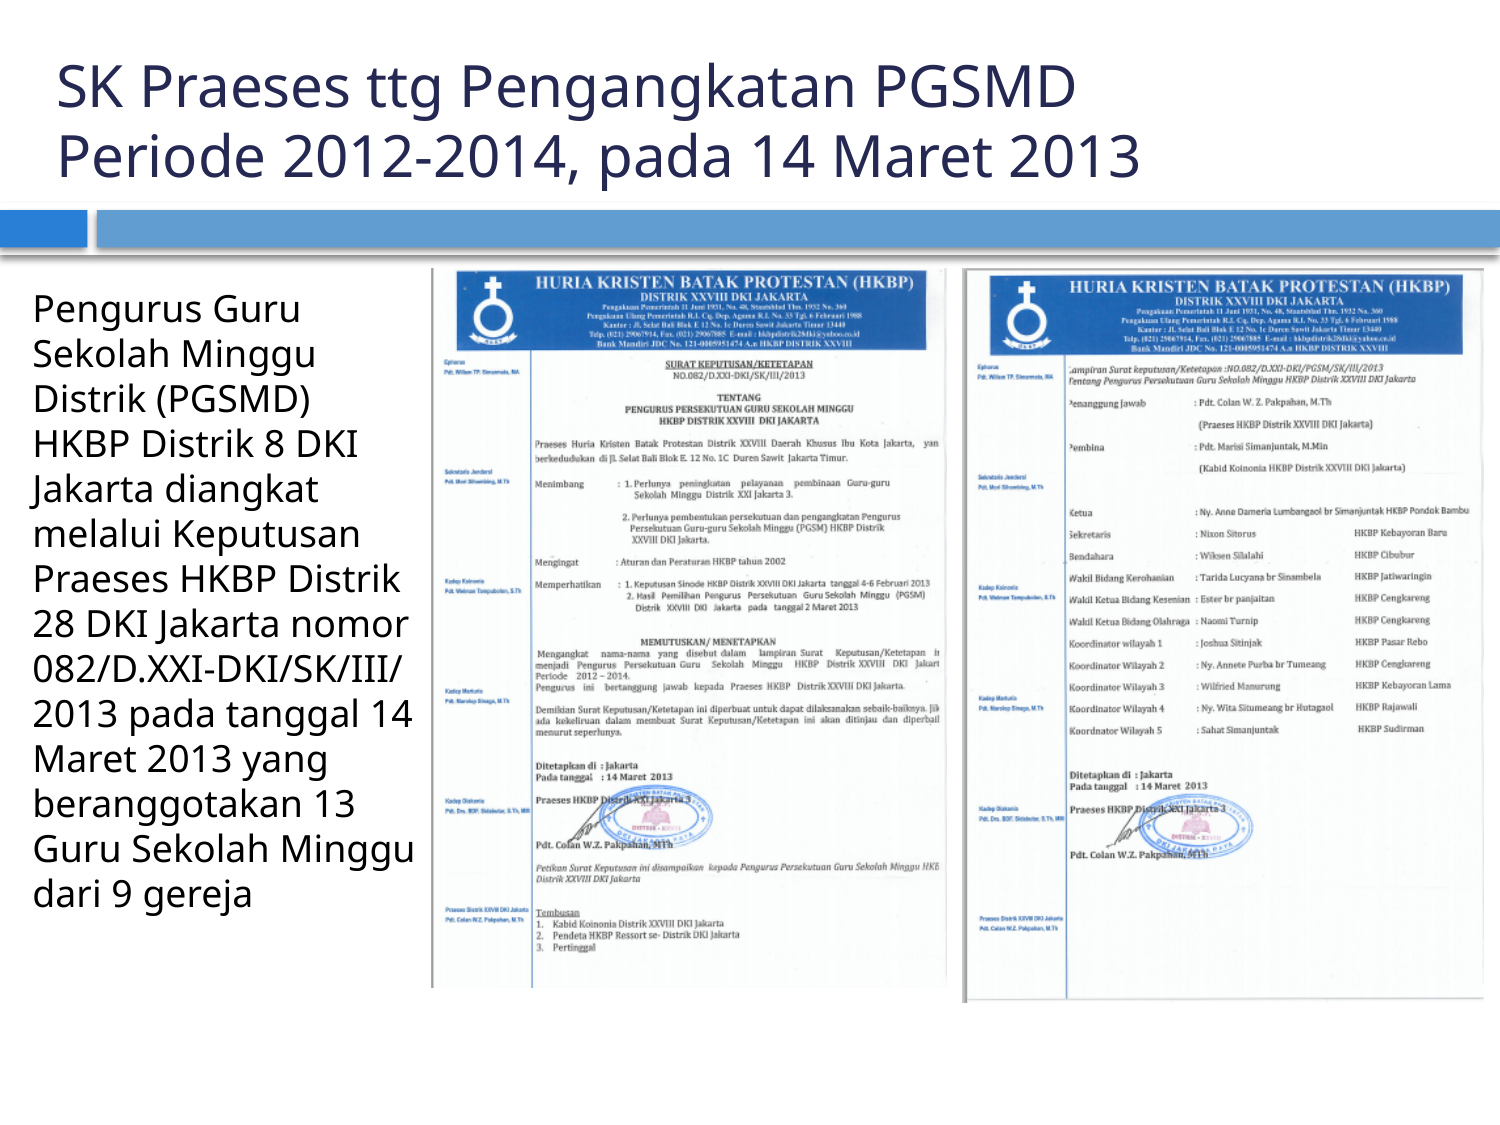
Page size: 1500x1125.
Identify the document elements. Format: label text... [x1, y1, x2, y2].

picture [962, 268, 1485, 1003]
text_box Pengurus Guru Sekolah Minggu Distrik (PGSMD) HKBP Distrik 8 DKI Jakarta diangkat melalui Keputusan Praeses HKBP Distrik 28 DKI Jakarta nomor 082/D.XXI-DKI/SK/III/2013 pada tanggal 14 Maret 2013 yang beranggotakan 13 Guru Sekolah Minggu dari 9 gereja [17, 278, 424, 923]
title SK Praeses ttg Pengangkatan PGSMD Periode 2012-2014, pada 14 Maret 2013 [41, 37, 1379, 200]
picture [430, 268, 947, 988]
